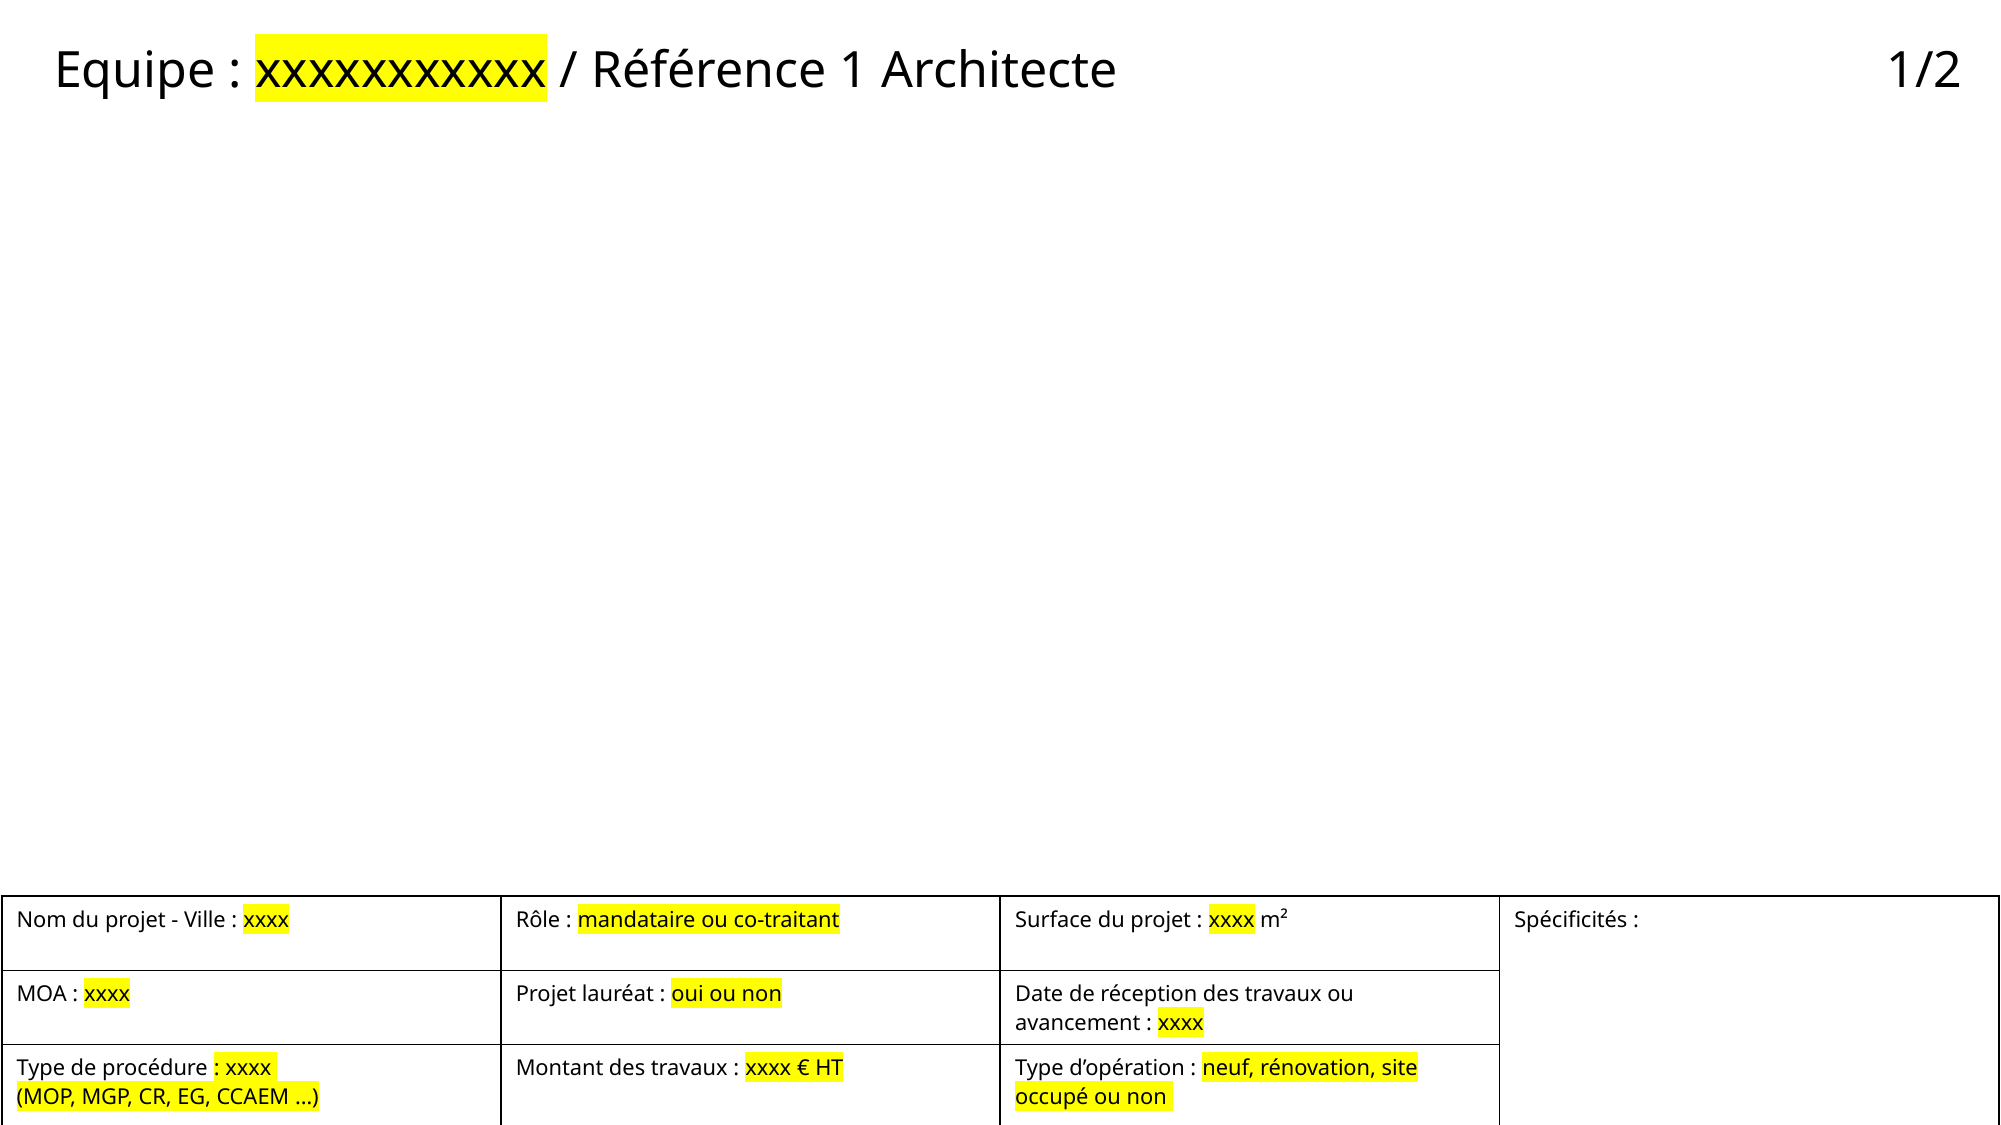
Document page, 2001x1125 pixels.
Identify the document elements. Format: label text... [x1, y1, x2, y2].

table_cell Type de procédure : xxxx (MOP, MGP, CR, EG, CCAEM …) [3, 1045, 500, 1125]
table_cell Date de réception des travaux ou avancement : xxxx [1001, 971, 1499, 1044]
table_header Rôle : mandataire ou co-traitant [502, 897, 999, 970]
table_header Nom du projet - Ville : xxxx [3, 897, 500, 970]
table_cell Montant des travaux : xxxx € HT [502, 1045, 999, 1125]
text_box 1/2 [1762, 36, 1978, 124]
table_cell Projet lauréat : oui ou non [502, 971, 999, 1044]
subtitle Equipe : xxxxxxxxxxx / Référence 1 Architecte [39, 36, 1459, 125]
table_header Surface du projet : xxxx m² [1001, 897, 1499, 970]
table_cell Type d’opération : neuf, rénovation, site occupé ou non [1001, 1045, 1499, 1125]
table_cell MOA : xxxx [3, 971, 500, 1044]
table_header Spécificités : [1500, 897, 1998, 1125]
